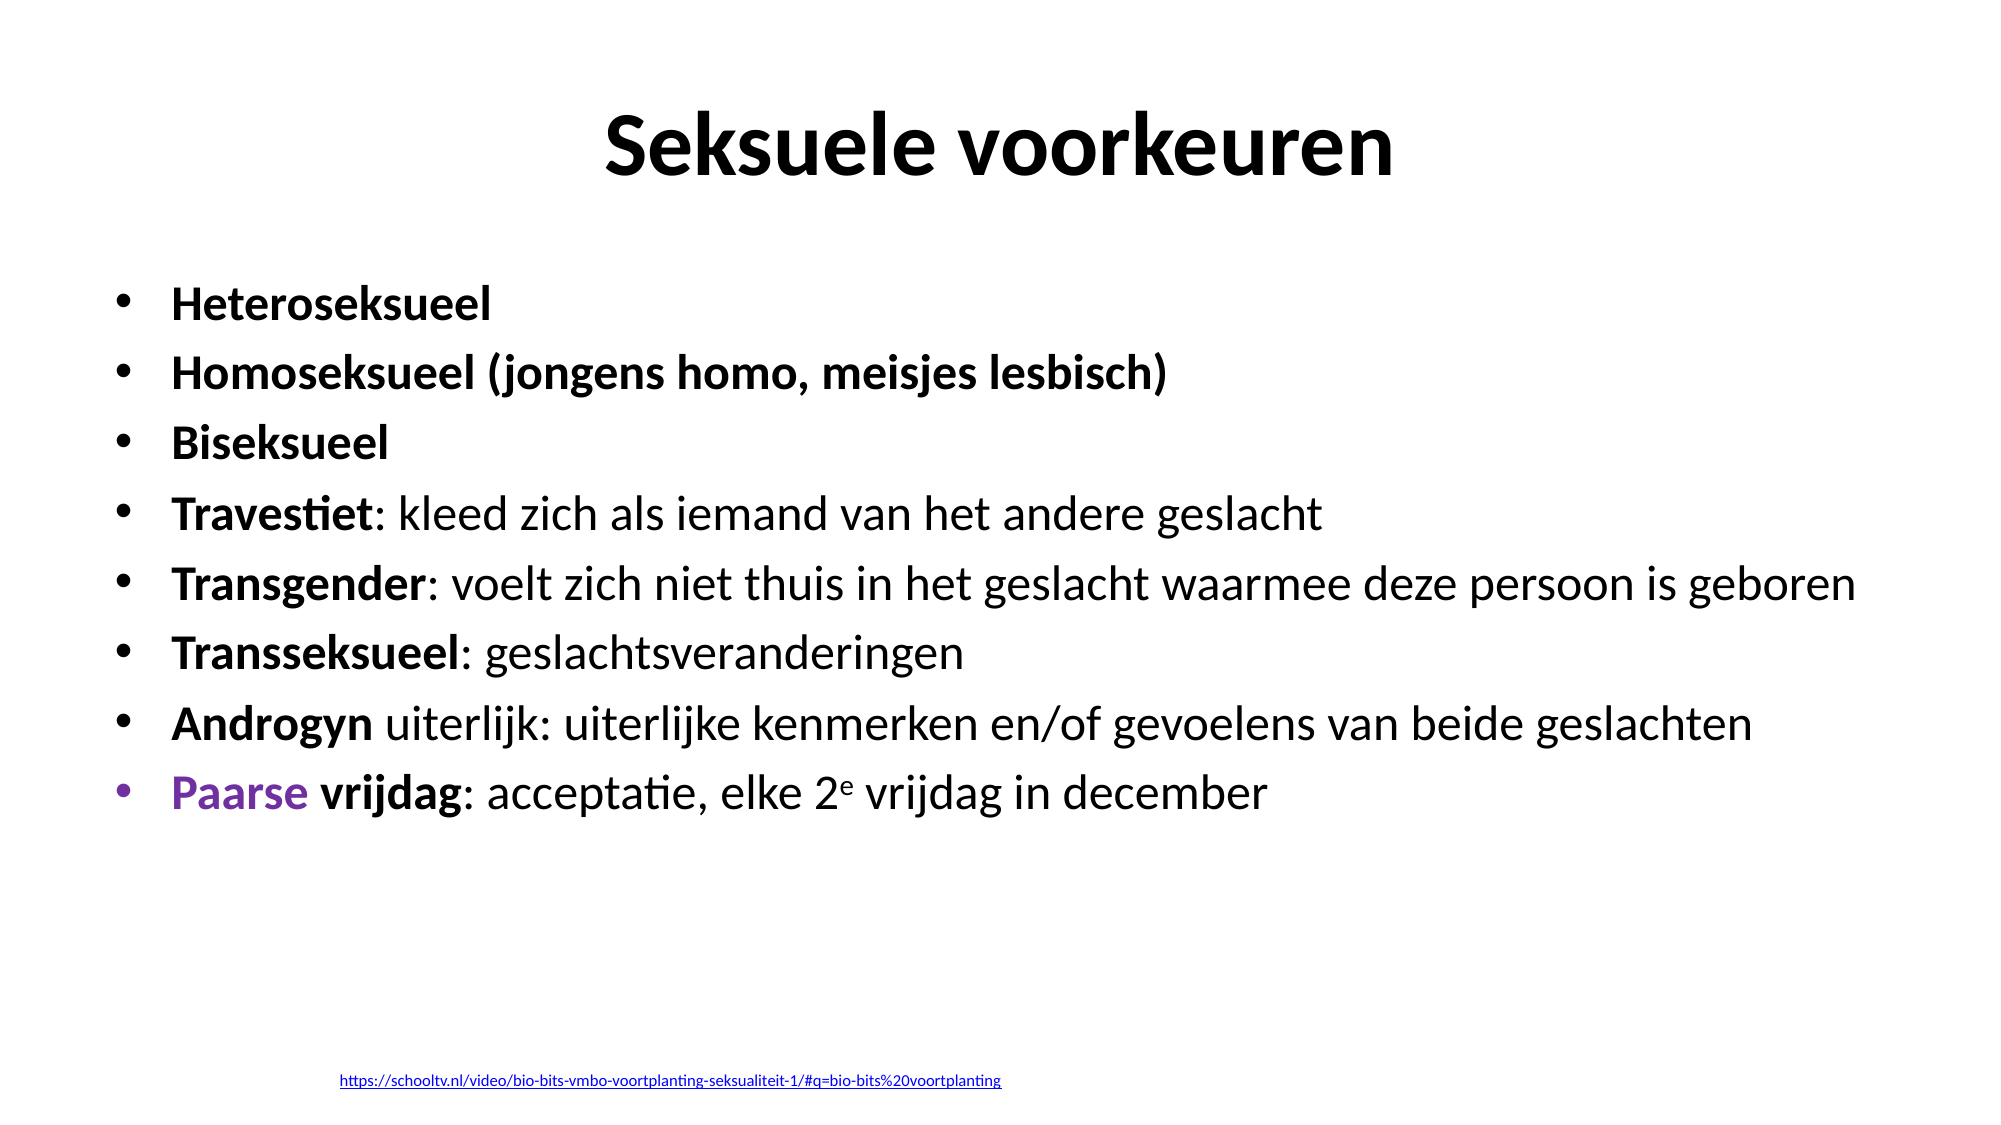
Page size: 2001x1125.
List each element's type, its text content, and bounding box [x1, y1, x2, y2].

title Seksuele voorkeuren [99, 45, 1900, 233]
list Heteroseksueel Homoseksueel (jongens homo, meisjes lesbisch) Biseksueel Travestiet: kleed zich als iemand van het andere geslacht Transgender: voelt zich niet thuis in het geslacht waarmee deze persoon is geboren Transseksueel: geslachtsveranderingen Androgyn uiterlijk: uiterlijke kenmerken en/of gevoelens van beide geslachten Paarse vrijdag: acceptatie, elke 2e vrijdag in december [99, 262, 1900, 1005]
text_box https://schooltv.nl/video/bio-bits-vmbo-voortplanting-seksualiteit-1/#q=bio-bits%20voortplanting [324, 1062, 1075, 1097]
